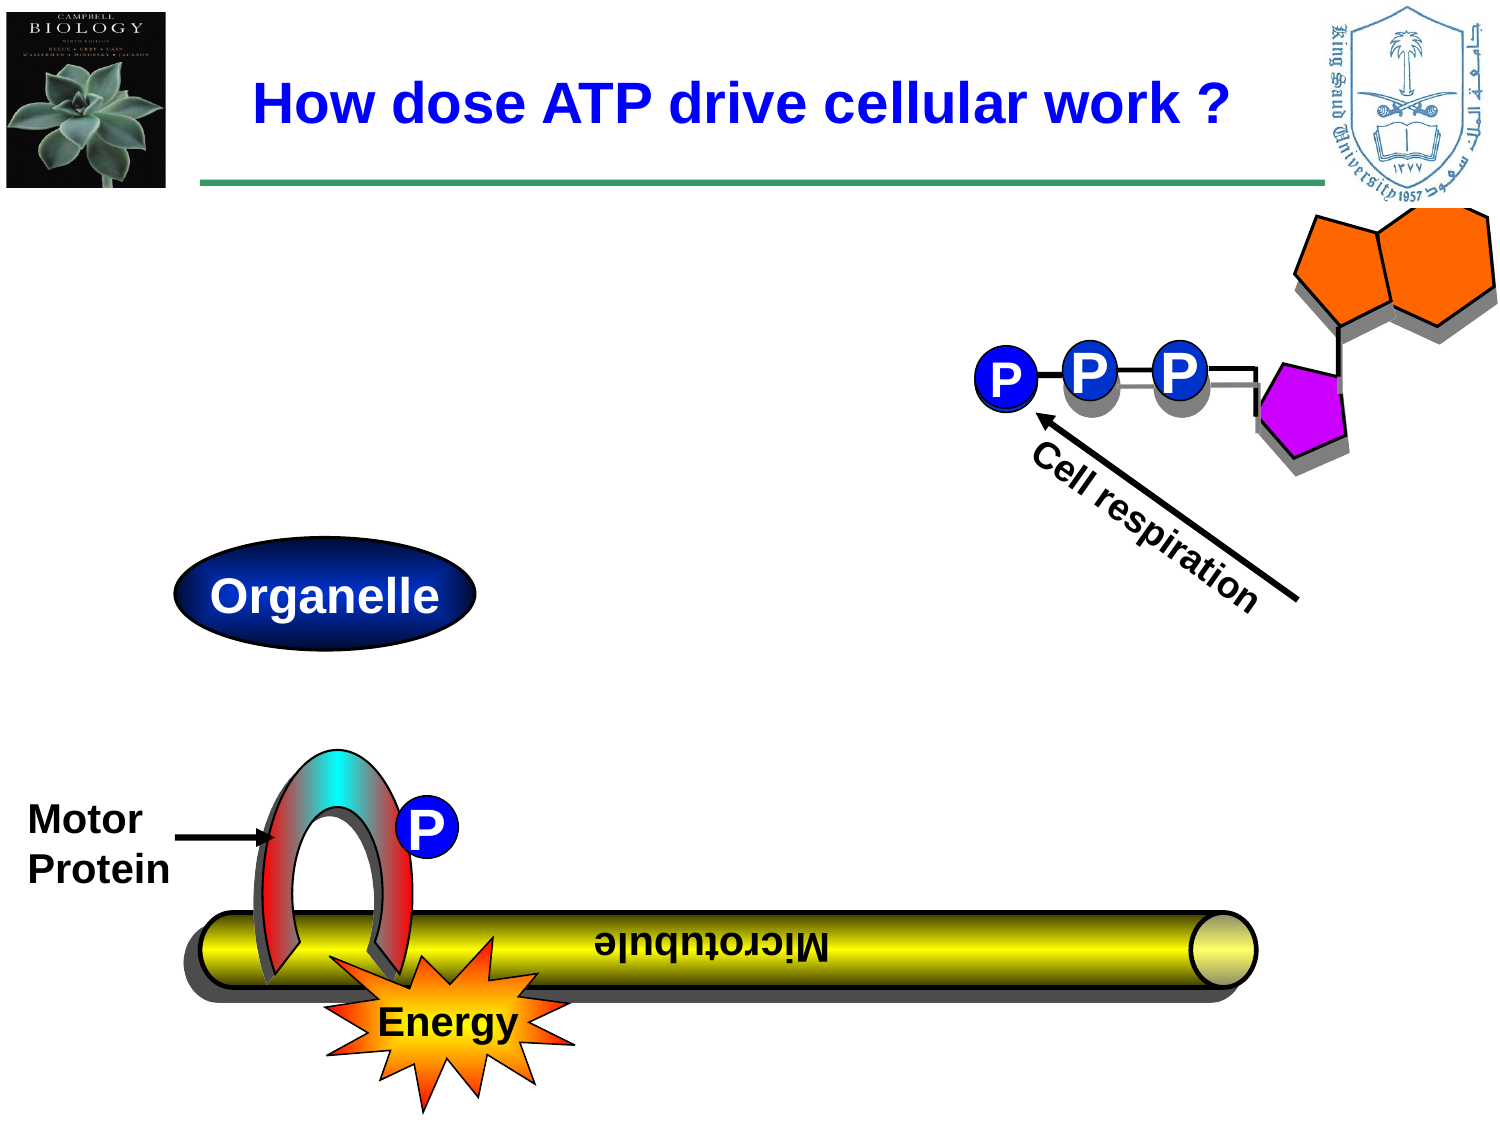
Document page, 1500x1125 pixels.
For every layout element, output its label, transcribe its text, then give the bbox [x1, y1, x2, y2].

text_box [5, 0, 1488, 209]
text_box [995, 412, 1309, 601]
text_box Energy [326, 937, 575, 1113]
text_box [12, 749, 413, 1038]
text_box P [416, 795, 459, 859]
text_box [1062, 199, 1500, 451]
text_box Microtubule [416, 912, 1257, 988]
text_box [974, 345, 1063, 409]
text_box Organelle [174, 537, 475, 651]
